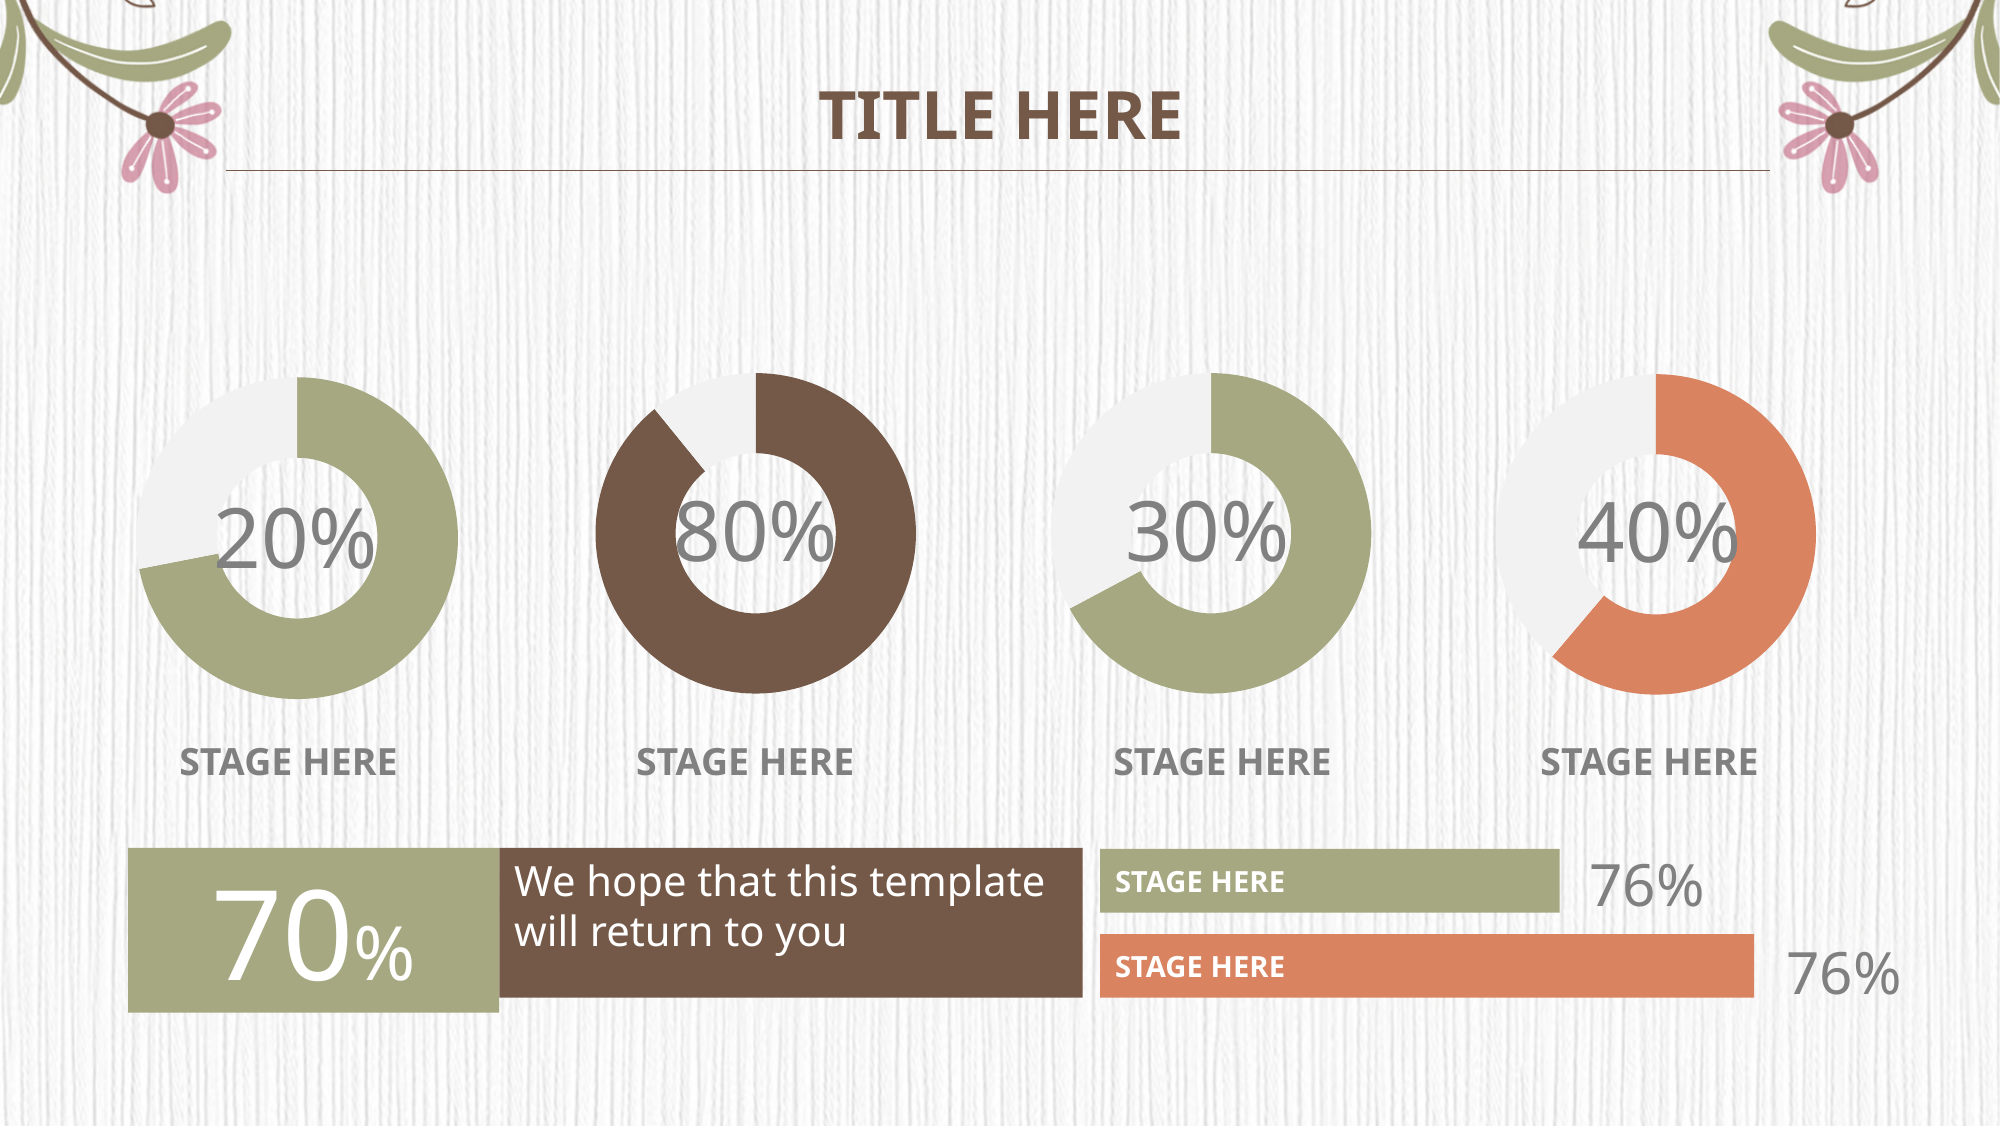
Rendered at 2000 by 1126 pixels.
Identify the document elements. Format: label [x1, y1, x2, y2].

picture [0, 0, 2000, 1126]
text_box [66, 356, 1949, 1015]
text_box [226, 67, 1771, 171]
